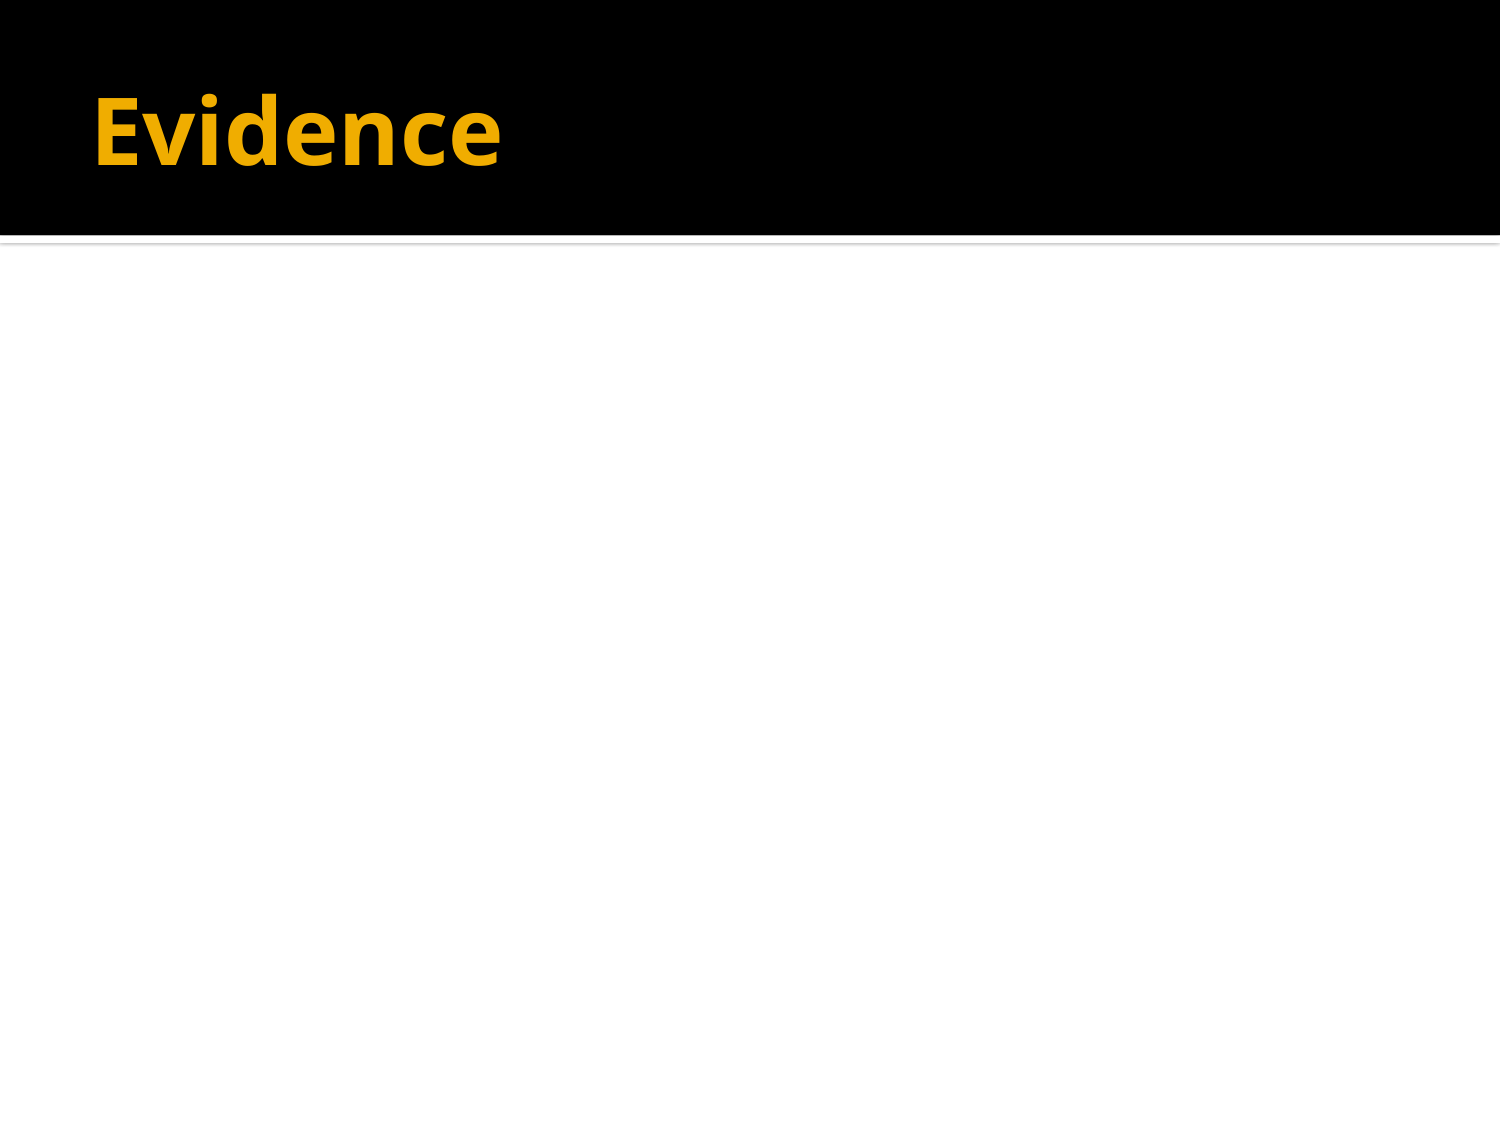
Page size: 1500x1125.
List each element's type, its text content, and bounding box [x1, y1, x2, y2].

title Evidence [75, 25, 1425, 231]
